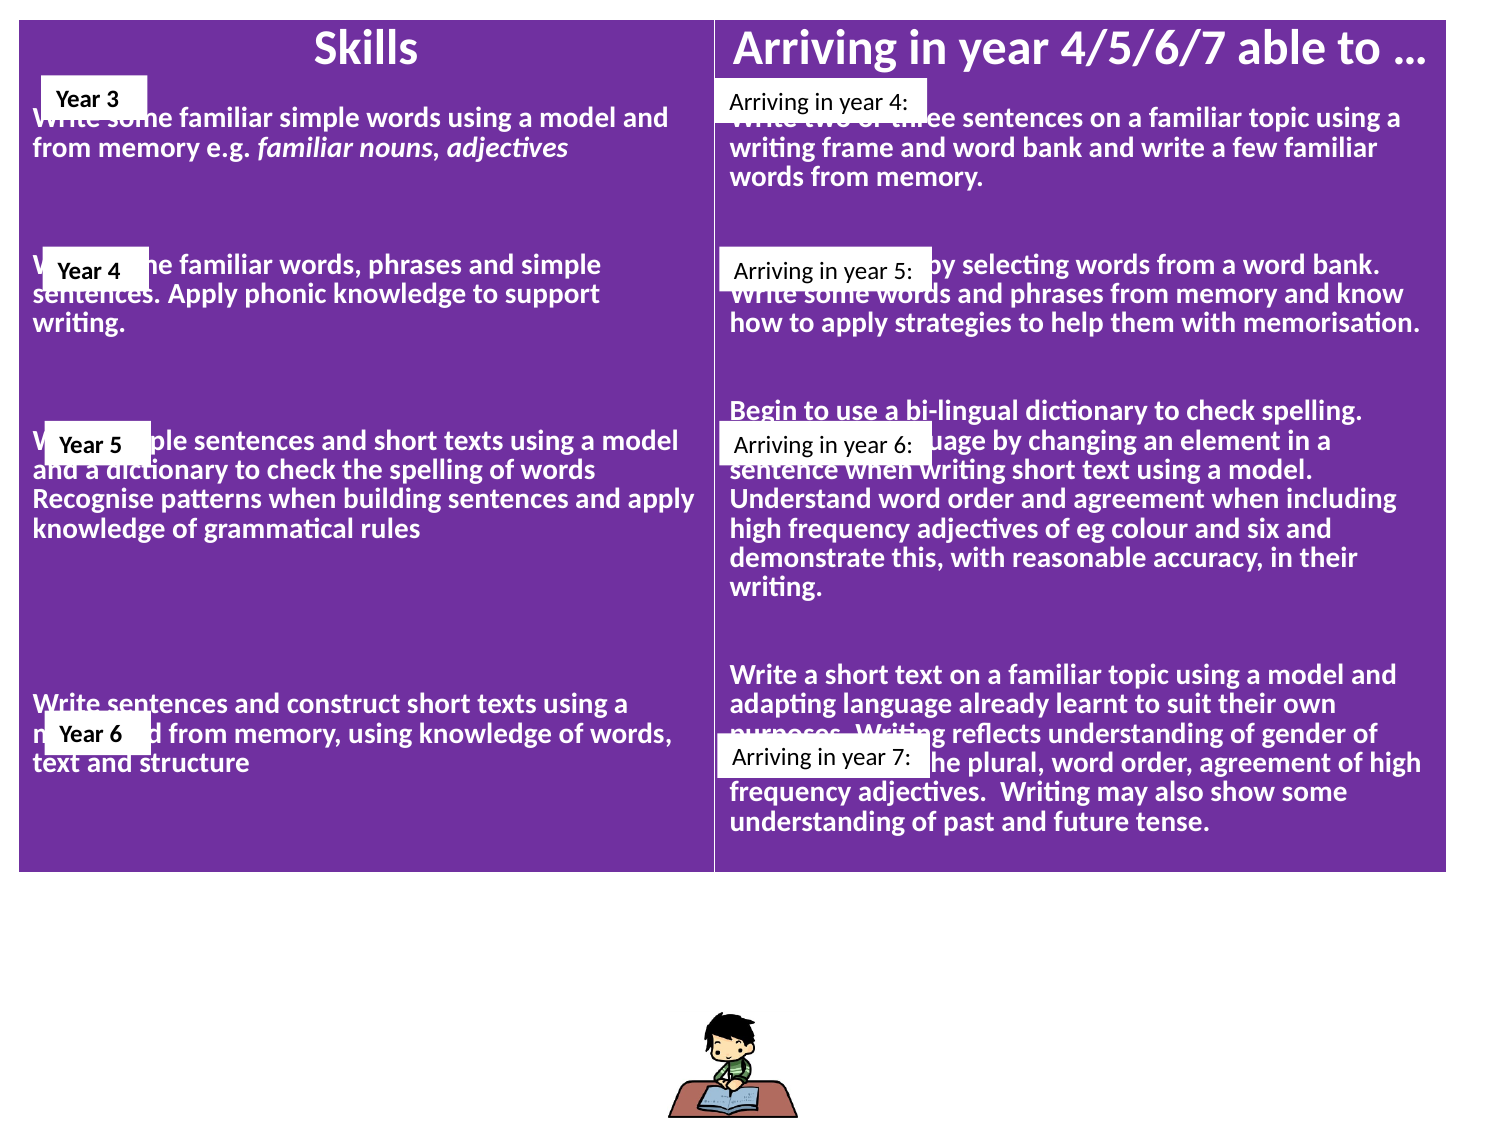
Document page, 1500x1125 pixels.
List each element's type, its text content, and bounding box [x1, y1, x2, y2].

text_box Year 5 [44, 420, 151, 466]
table_header Skills Write some familiar simple words using a model and from memory e.g. familiar nouns, adjectives Write some familiar words, phrases and simple sentences. Apply phonic knowledge to support writing. Write simple sentences and short texts using a model and a dictionary to check the spelling of words Recognise patterns when building sentences and apply knowledge of grammatical rules Write sentences and construct short texts using a model and from memory, using knowledge of words, text and structure [19, 20, 714, 872]
table_header Arriving in year 4/5/6/7 able to … Write two or three sentences on a familiar topic using a writing frame and word bank and write a few familiar words from memory. Form sentences by selecting words from a word bank. Write some words and phrases from memory and know how to apply strategies to help them with memorisation. Begin to use a bi-lingual dictionary to check spelling. Manipulate language by changing an element in a sentence when writing short text using a model. Understand word order and agreement when including high frequency adjectives of eg colour and six and demonstrate this, with reasonable accuracy, in their writing. Write a short text on a familiar topic using a model and adapting language already learnt to suit their own purposes. Writing reflects understanding of gender of nouns, forming the plural, word order, agreement of high frequency adjectives. Writing may also show some understanding of past and future tense. [715, 20, 1446, 872]
text_box Arriving in year 5: [719, 246, 932, 292]
text_box Year 3 [41, 75, 148, 120]
text_box Year 6 [44, 710, 151, 756]
text_box Arriving in year 6: [719, 420, 932, 466]
text_box Year 4 [42, 246, 149, 292]
text_box Arriving in year 4: [714, 78, 928, 123]
text_box Arriving in year 7: [717, 733, 930, 778]
picture [667, 1010, 798, 1118]
